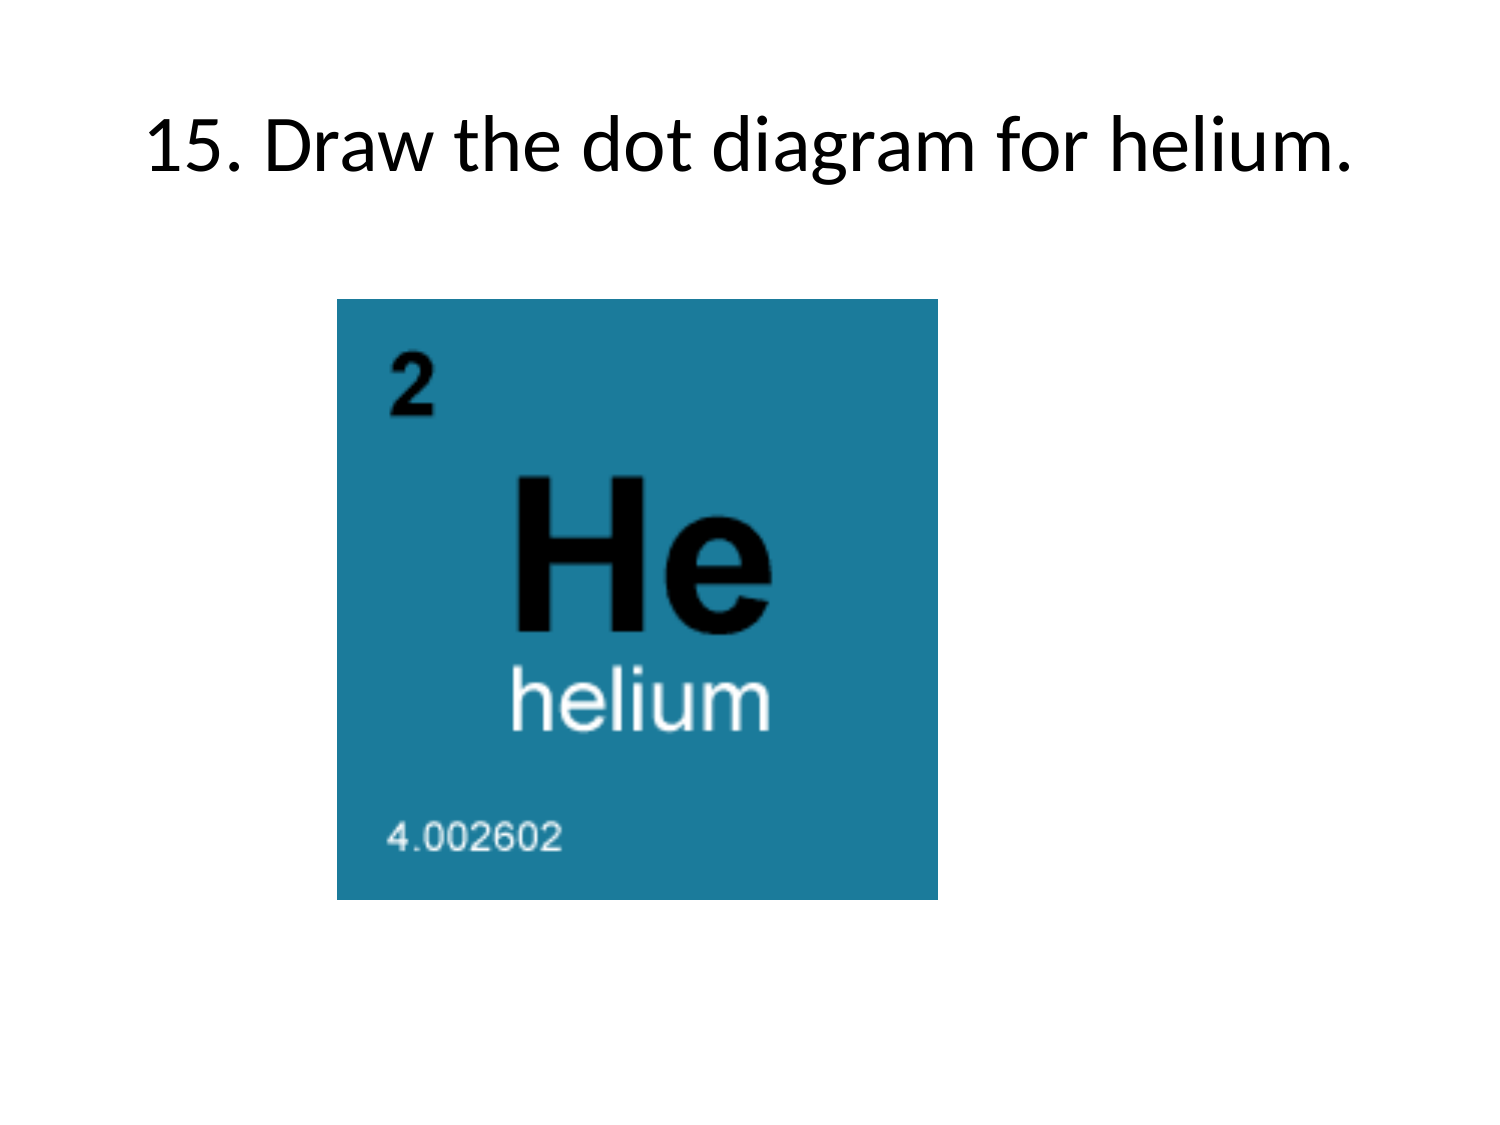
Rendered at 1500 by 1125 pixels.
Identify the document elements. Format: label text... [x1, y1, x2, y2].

title 15. Draw the dot diagram for helium. [75, 45, 1425, 233]
picture [337, 299, 938, 901]
